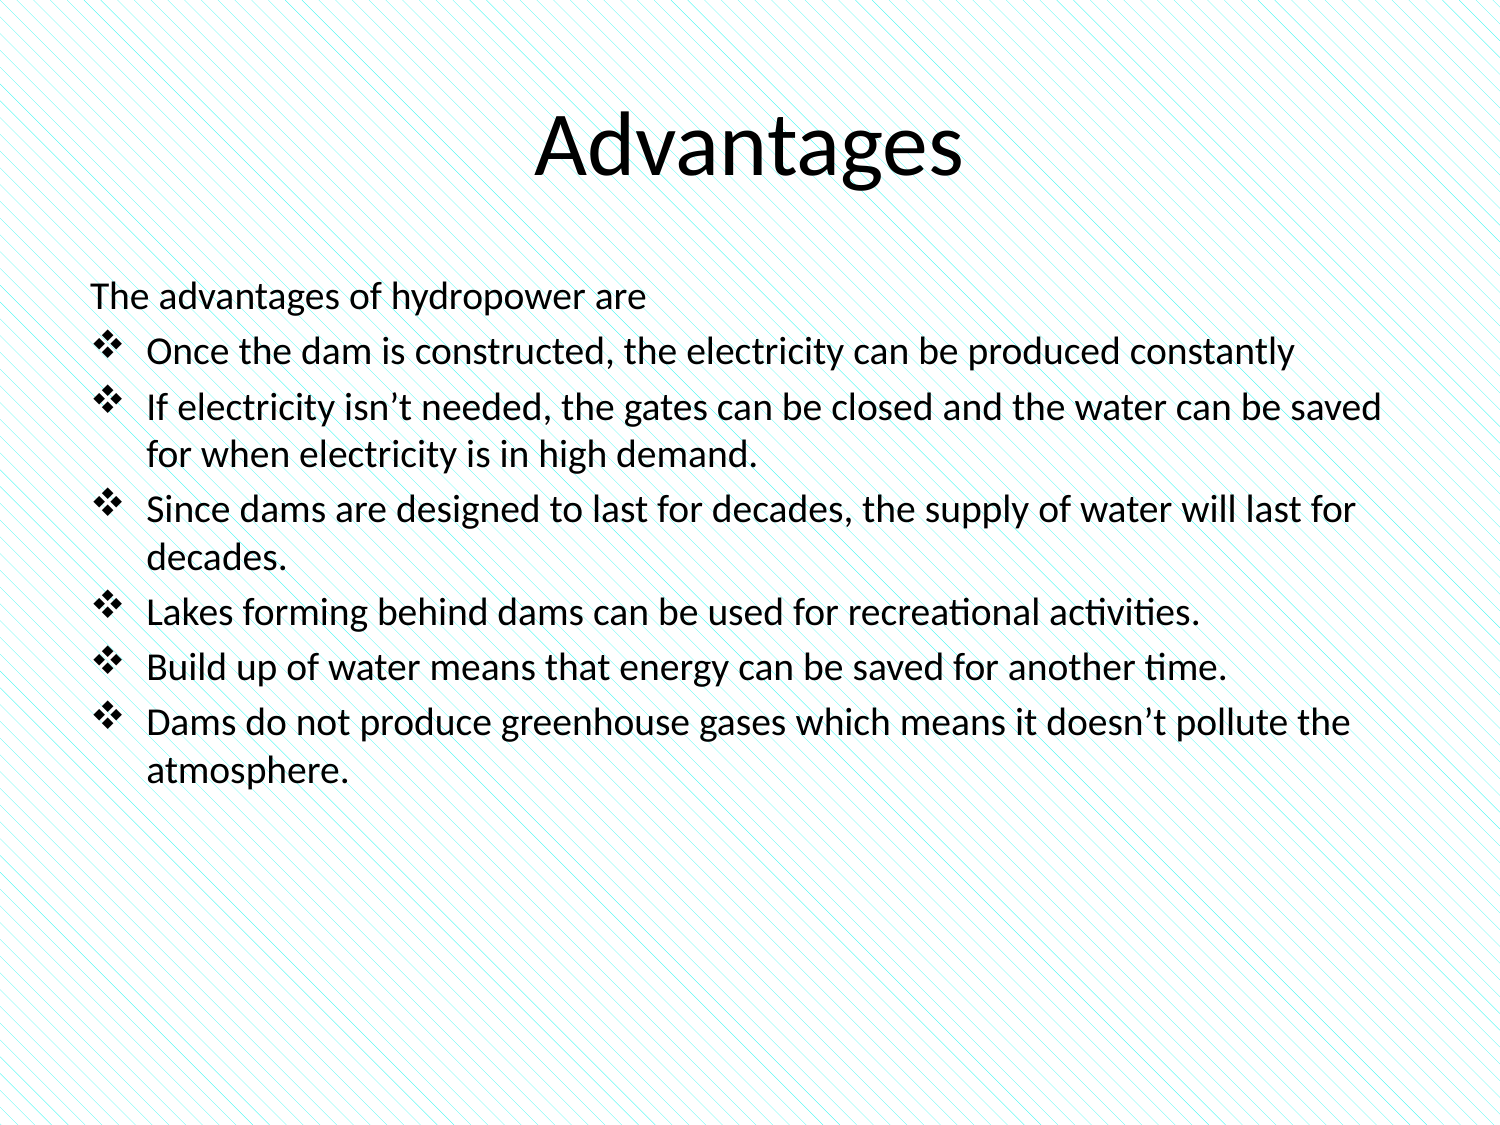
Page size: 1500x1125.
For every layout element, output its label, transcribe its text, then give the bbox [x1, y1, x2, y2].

list The advantages of hydropower are Once the dam is constructed, the electricity can be produced constantly If electricity isn’t needed, the gates can be closed and the water can be saved for when electricity is in high demand. Since dams are designed to last for decades, the supply of water will last for decades. Lakes forming behind dams can be used for recreational activities. Build up of water means that energy can be saved for another time. Dams do not produce greenhouse gases which means it doesn’t pollute the atmosphere. [75, 262, 1425, 1050]
title Advantages [75, 45, 1425, 233]
